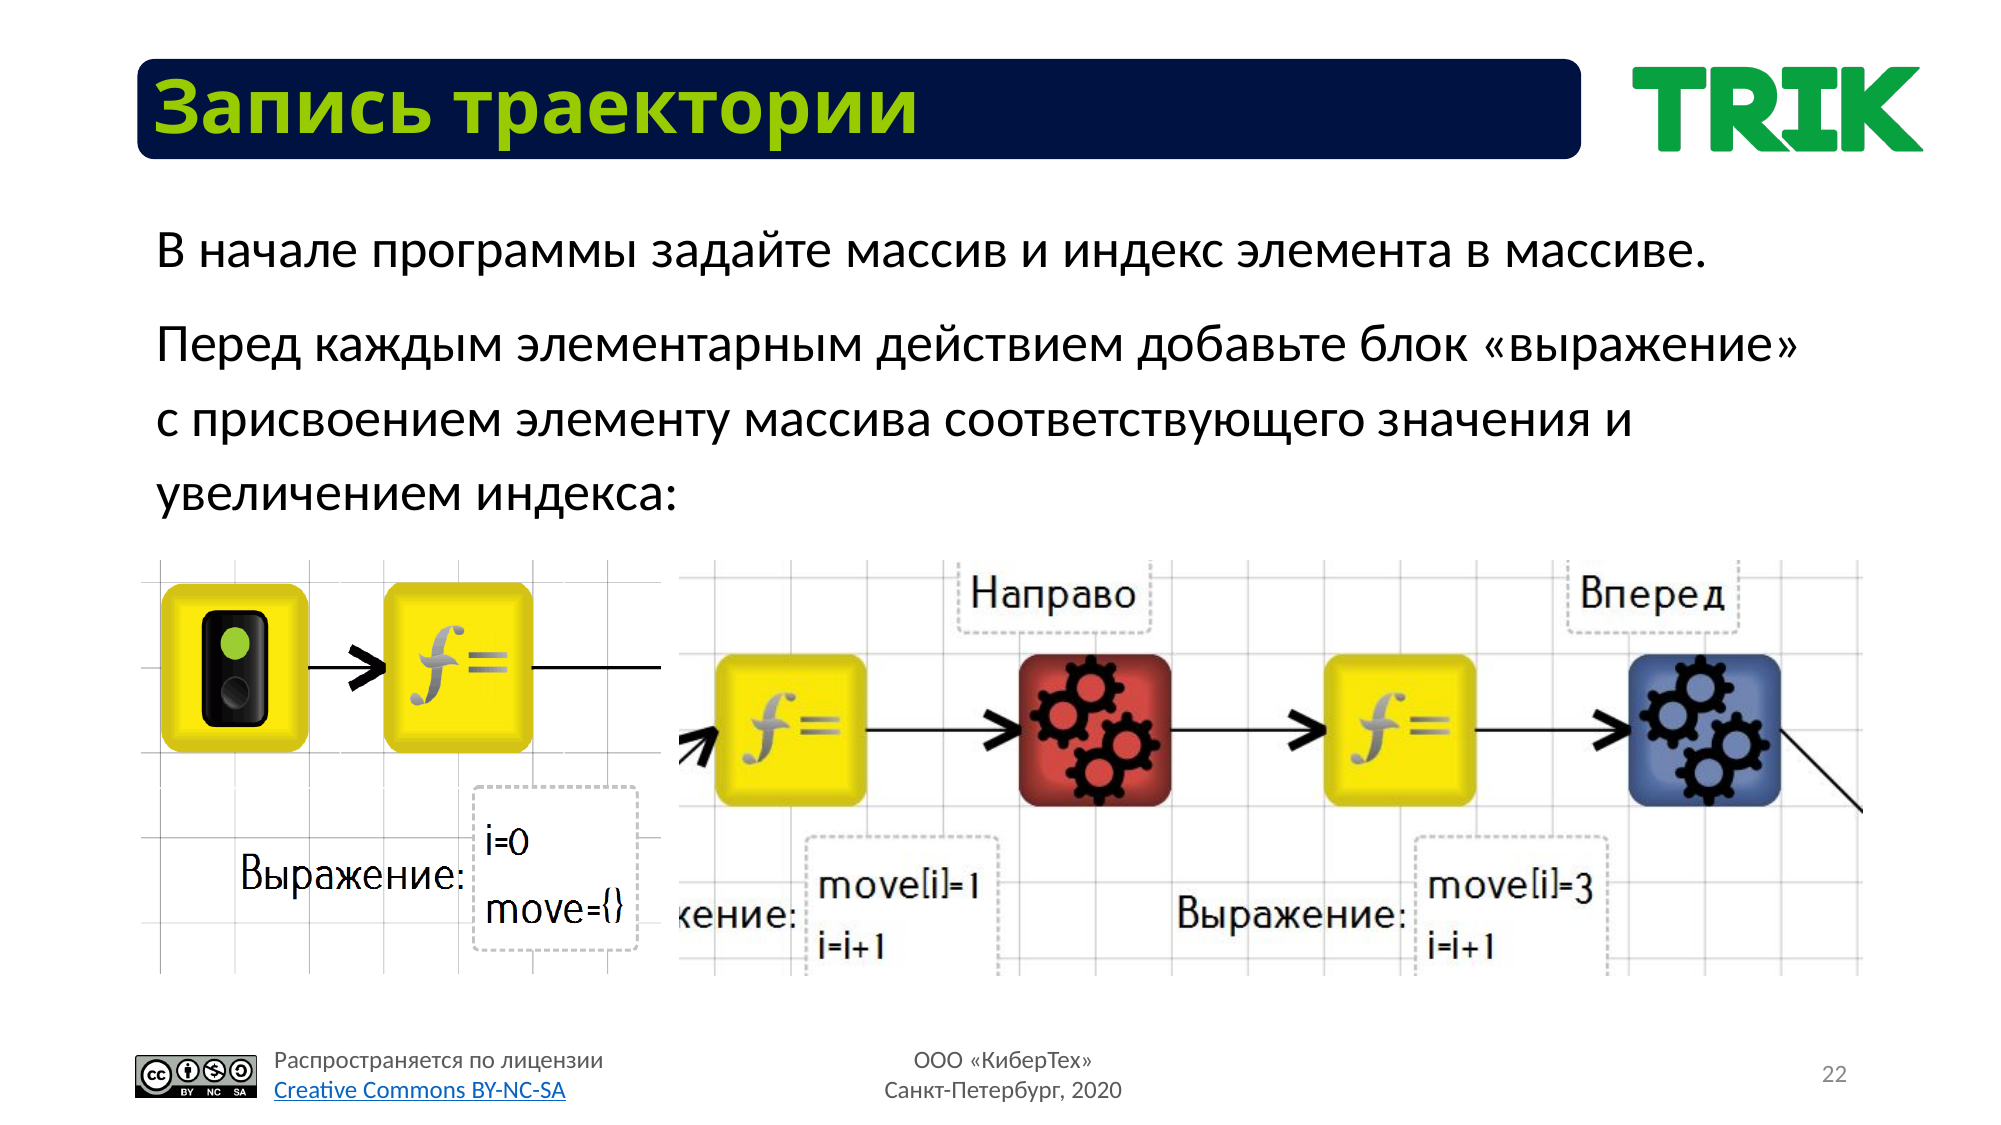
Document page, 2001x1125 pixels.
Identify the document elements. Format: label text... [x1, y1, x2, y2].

text_box В начале программы задайте массив и индекс элемента в массиве. Перед каждым элементарным действием добавьте блок «выражение» с присвоением элементу массива соответствующего значения и увеличением индекса: [141, 188, 1831, 532]
picture [1631, 64, 1924, 154]
text_box 22 [1412, 1042, 1863, 1103]
picture [679, 559, 1863, 977]
picture [135, 1055, 257, 1098]
picture [141, 559, 661, 974]
text_box Запись траектории [137, 61, 1582, 162]
